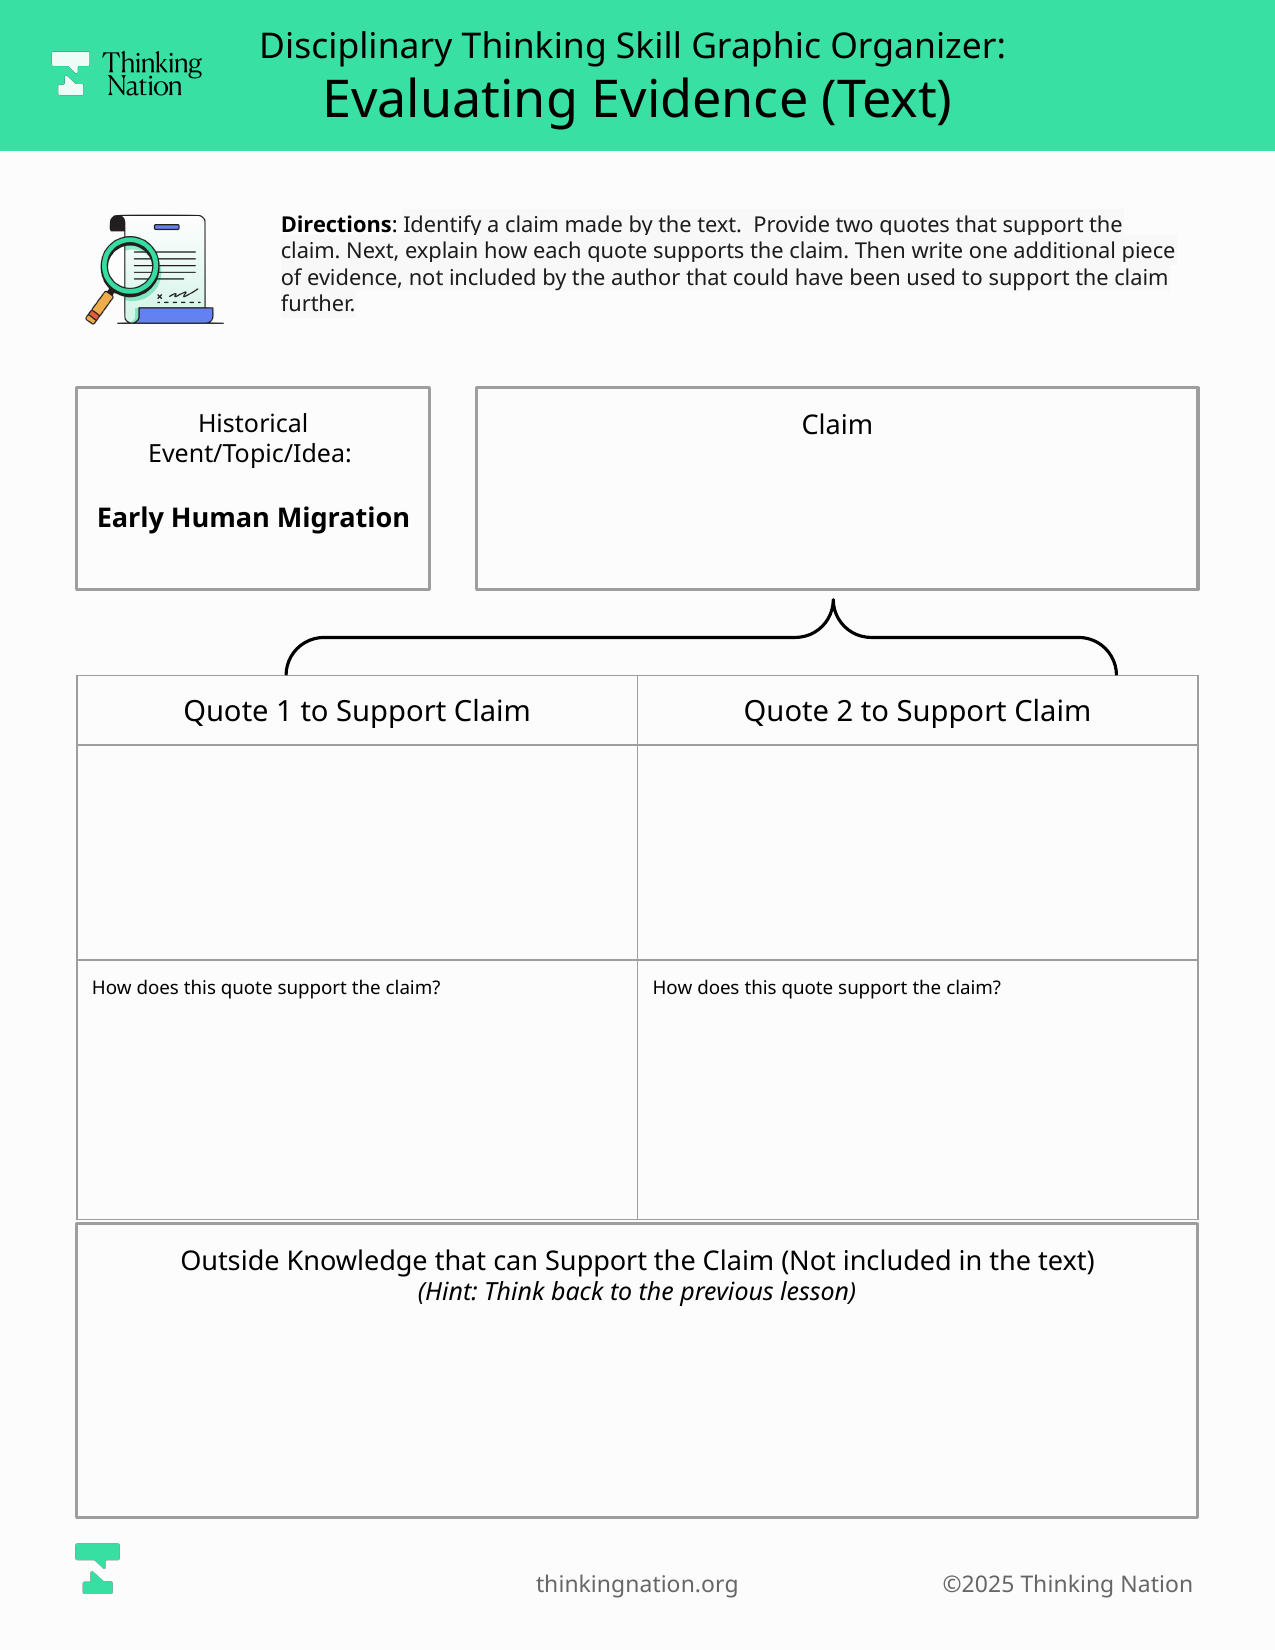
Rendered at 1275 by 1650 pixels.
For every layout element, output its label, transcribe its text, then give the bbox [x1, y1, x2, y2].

text_box [286, 599, 1117, 676]
text_box thinkingnation.org [486, 1553, 789, 1605]
picture [62, 1533, 133, 1604]
text_box Directions: Identify a claim made by the text. Provide two quotes that support the claim. Next, explain how each quote supports the claim. Then write one additional piece of evidence, not included by the author that could have been used to support the claim further. [262, 207, 1198, 319]
text_box Claim [476, 387, 1199, 590]
text_box Historical Event/Topic/Idea: Early Human Migration [76, 387, 430, 590]
picture [76, 191, 234, 348]
text_box Disciplinary Thinking Skill Graphic Organizer: Evaluating Evidence (Text) [0, 0, 1275, 151]
picture [35, 37, 207, 109]
table_header Quote 1 to Support Claim [78, 676, 637, 744]
table_cell [78, 746, 637, 959]
table_cell How does this quote support the claim? [638, 961, 1197, 1219]
table_header Quote 2 to Support Claim [638, 676, 1197, 744]
text_box Outside Knowledge that can Support the Claim (Not included in the text) (Hint: Think back to the previous lesson) [76, 1223, 1198, 1518]
table_cell [638, 746, 1197, 959]
text_box ©2025 Thinking Nation [907, 1553, 1210, 1605]
table_cell How does this quote support the claim? [78, 961, 637, 1219]
